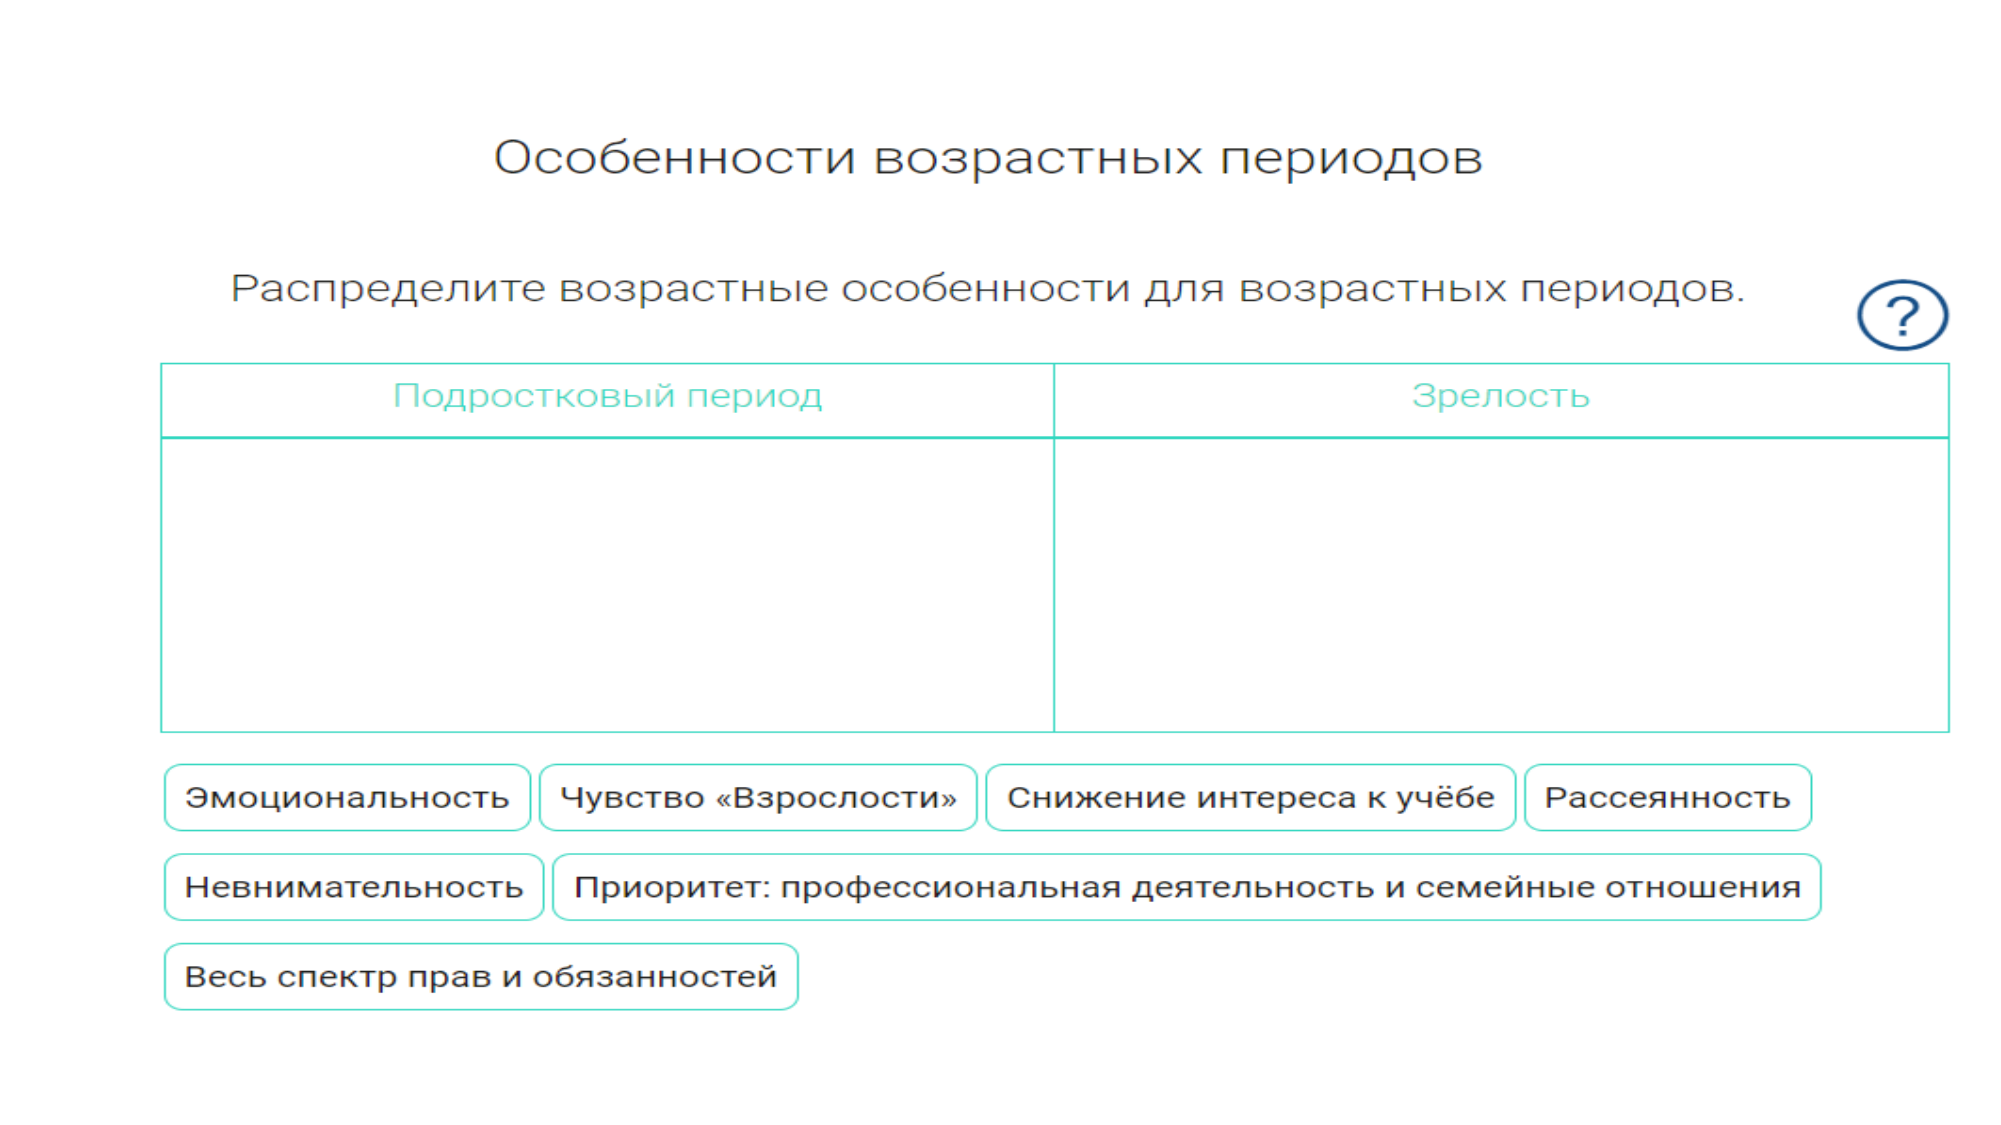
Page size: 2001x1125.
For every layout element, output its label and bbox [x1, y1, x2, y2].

list [104, 104, 1971, 1035]
